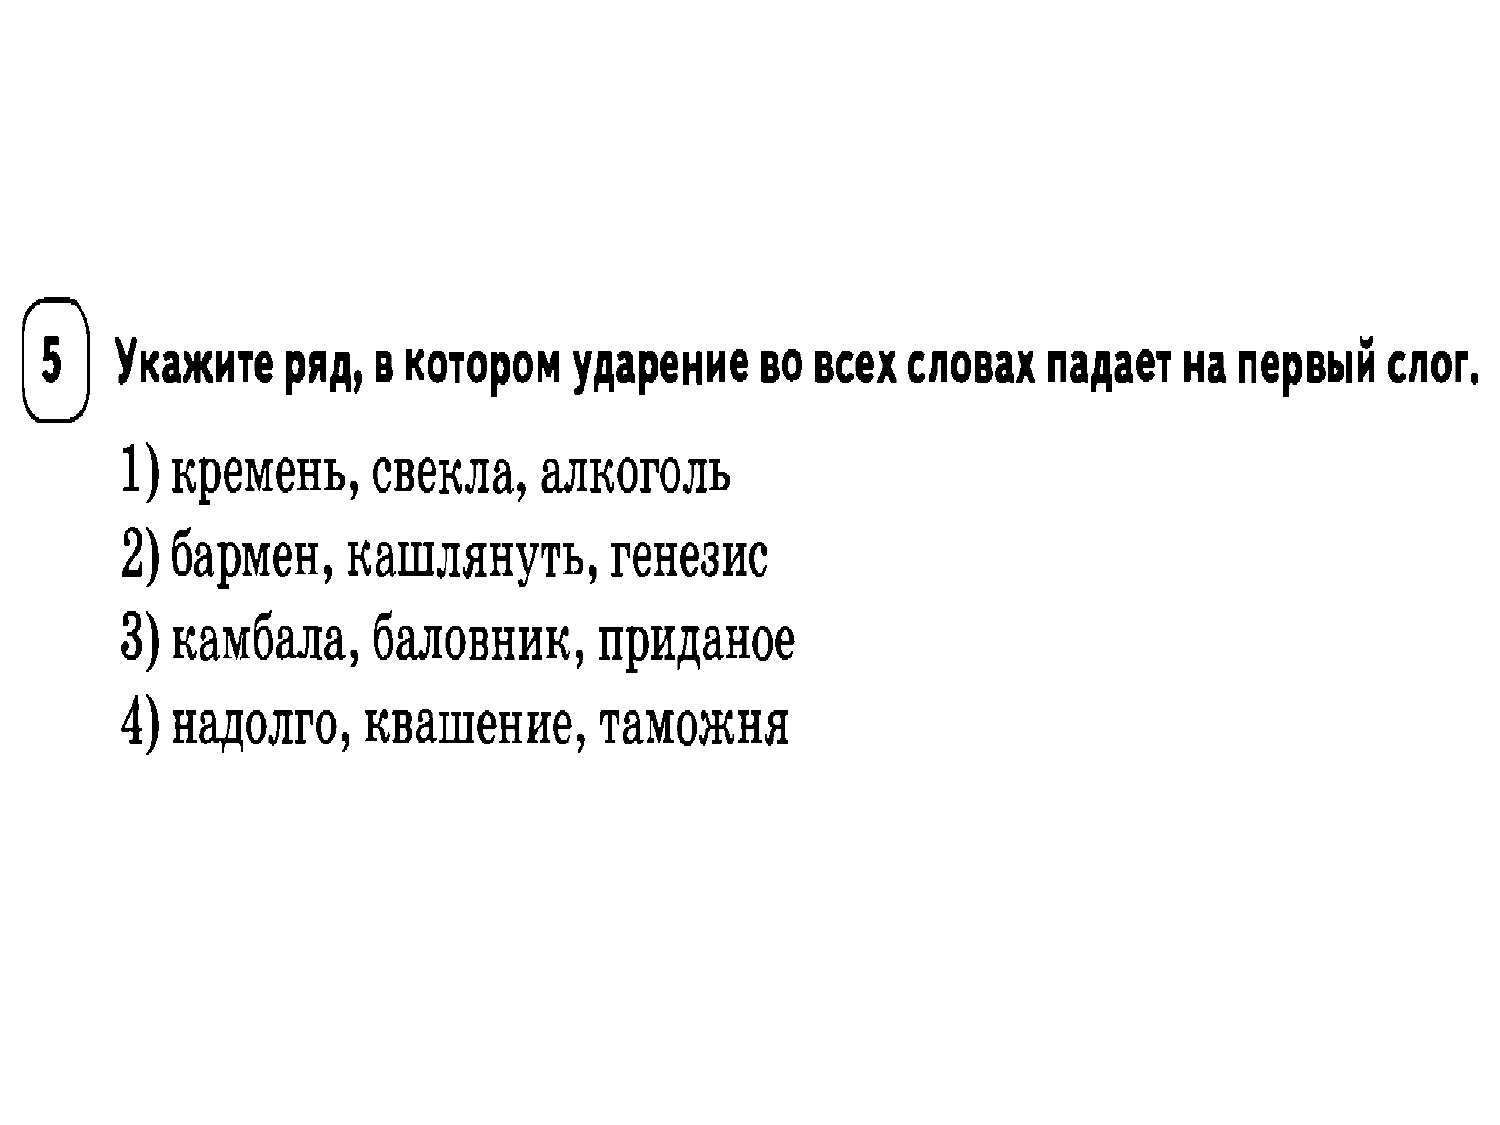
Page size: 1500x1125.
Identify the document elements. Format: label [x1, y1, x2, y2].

picture [0, 255, 1500, 764]
